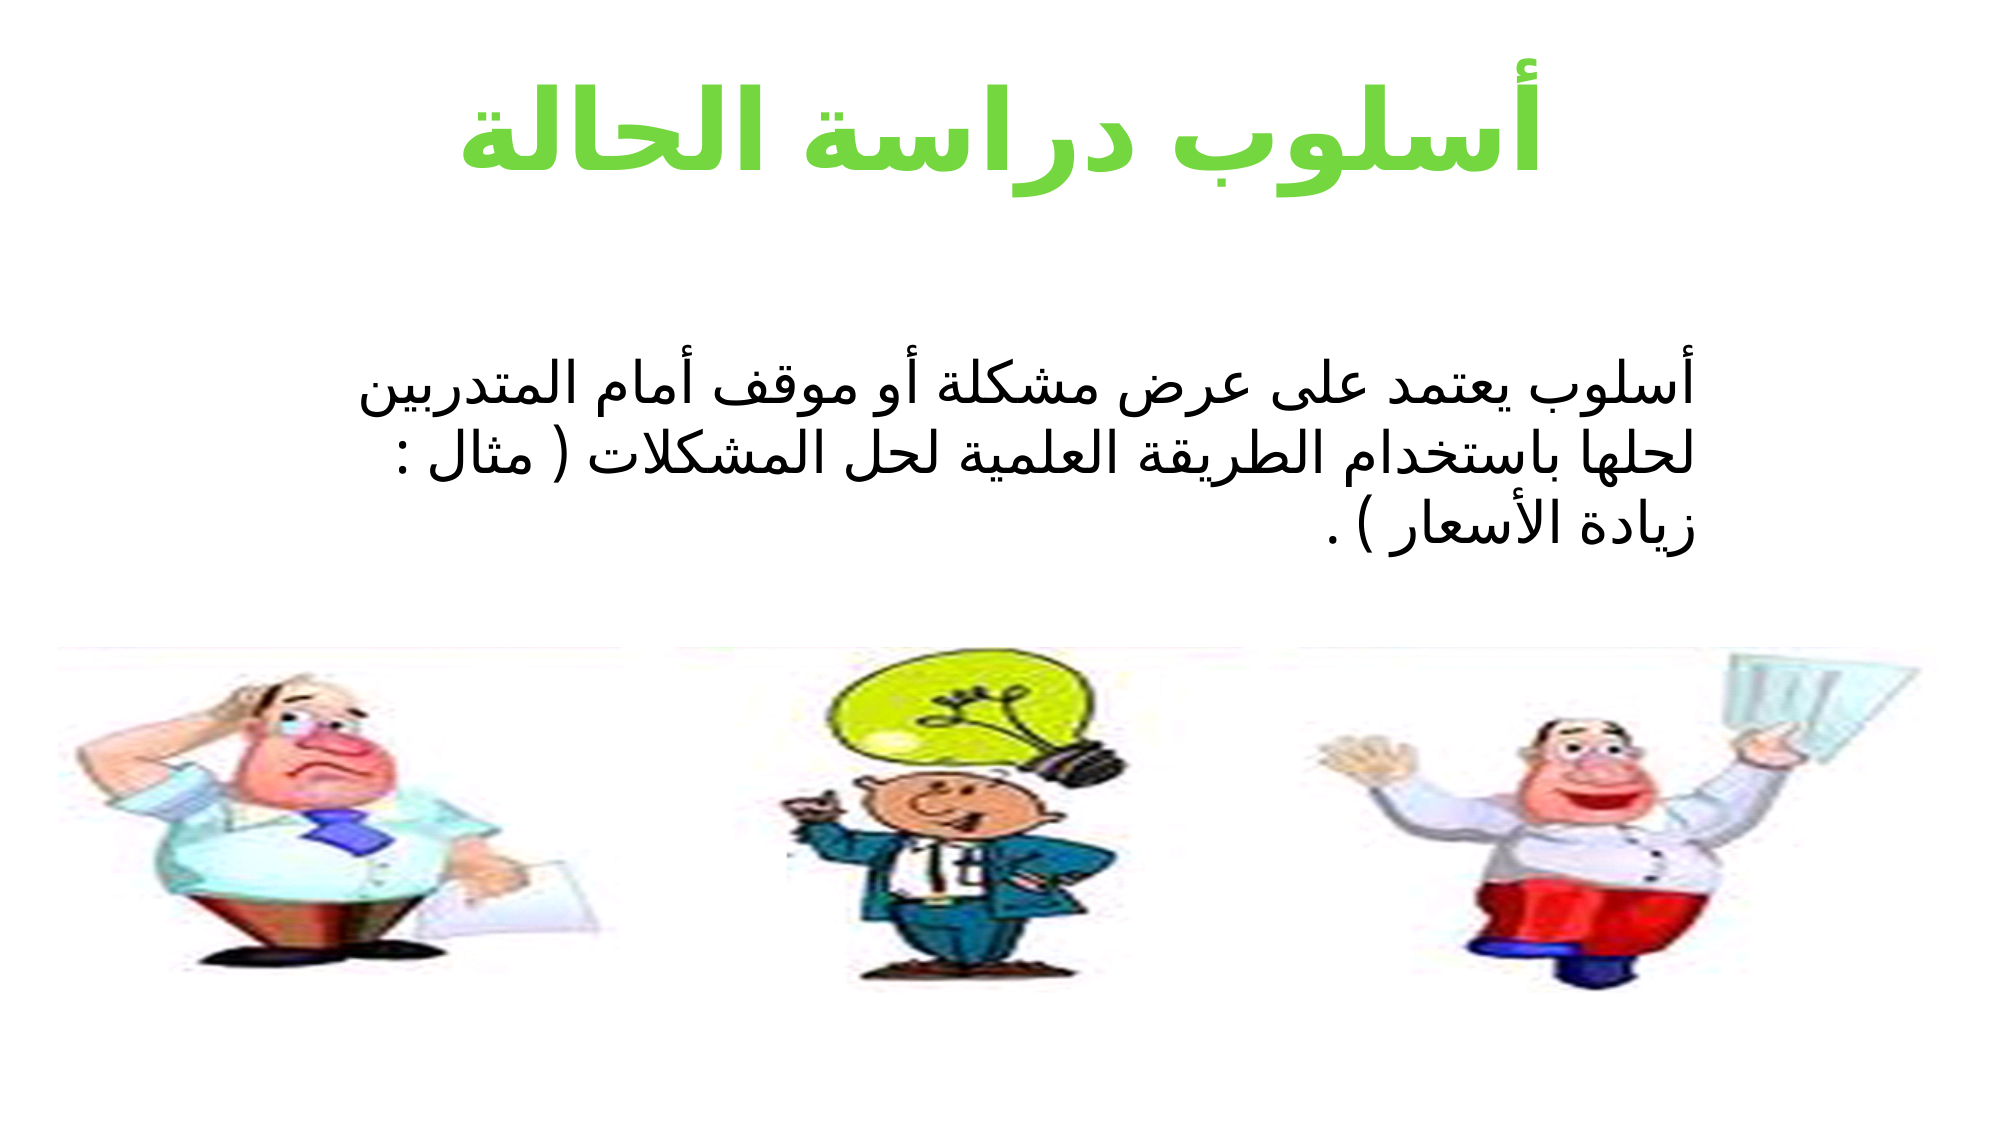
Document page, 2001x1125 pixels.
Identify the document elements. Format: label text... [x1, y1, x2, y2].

text_box أسلوب يعتمد على عرض مشكلة أو موقف أمام المتدربين لحلها باستخدام الطريقة العلمية لحل المشكلات ( مثال : زيادة الأسعار ) . [299, 337, 1713, 608]
picture [44, 647, 1939, 1044]
text_box أسلوب دراسة الحالة [441, 49, 1563, 200]
